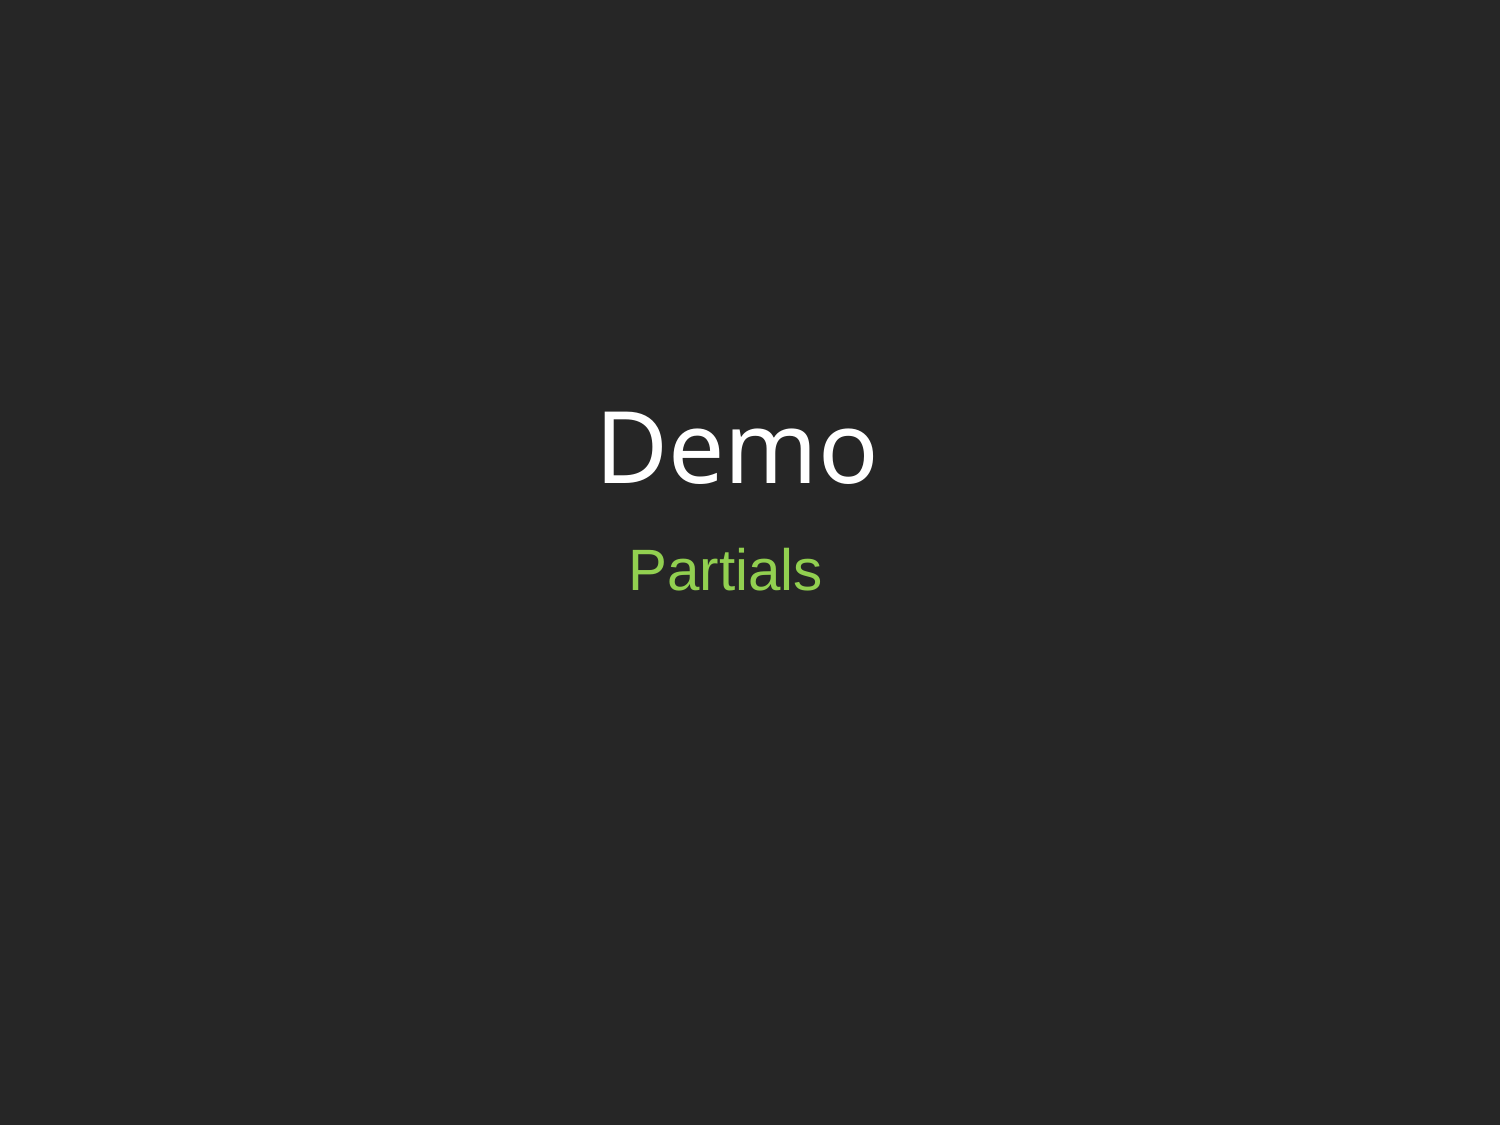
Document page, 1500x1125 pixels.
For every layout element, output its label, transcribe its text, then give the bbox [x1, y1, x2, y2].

text_box Partials [613, 525, 839, 610]
title Demo [62, 349, 1413, 538]
